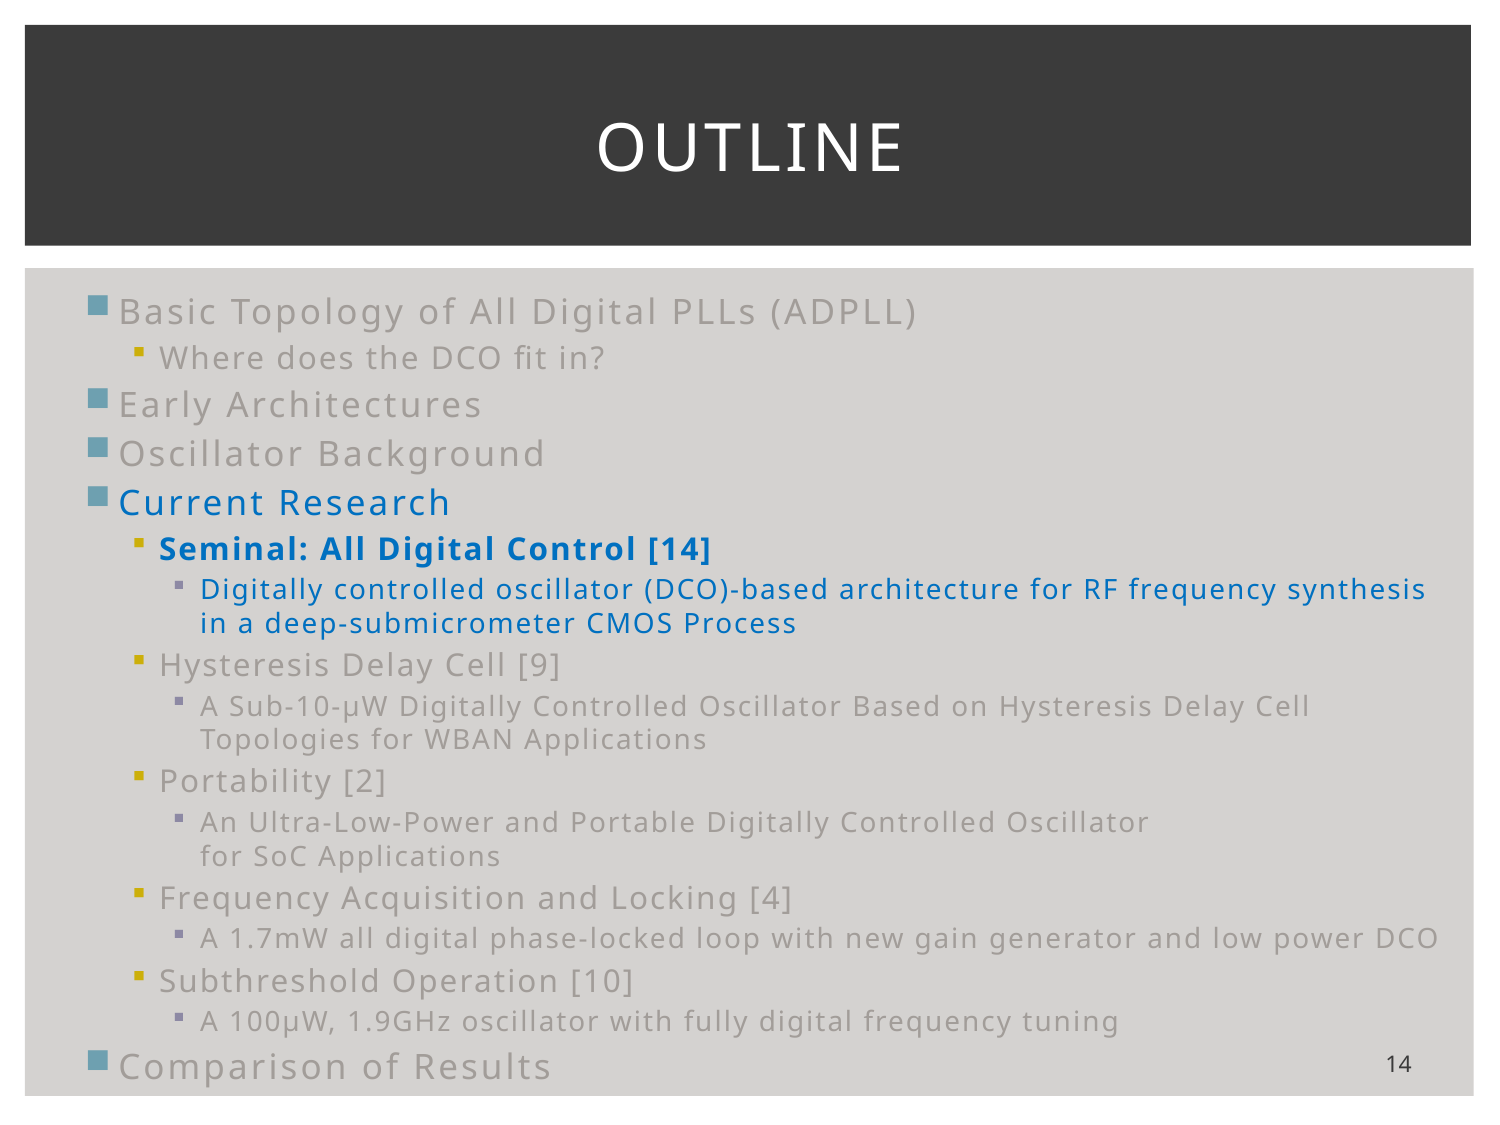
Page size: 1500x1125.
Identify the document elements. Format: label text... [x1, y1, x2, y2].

list Basic Topology of All Digital PLLs (ADPLL) Where does the DCO fit in? Early Architectures Oscillator Background Current Research Seminal: All Digital Control [14] Digitally controlled oscillator (DCO)-based architecture for RF frequency synthesis in a deep-submicrometer CMOS Process Hysteresis Delay Cell [9] A Sub-10-μW Digitally Controlled Oscillator Based on Hysteresis Delay Cell Topologies for WBAN Applications Portability [2] An Ultra-Low-Power and Portable Digitally Controlled Oscillator for SoC Applications Frequency Acquisition and Locking [4] A 1.7mW all digital phase-locked loop with new gain generator and low power DCO Subthreshold Operation [10] A 100μW, 1.9GHz oscillator with fully digital frequency tuning Comparison of Results [62, 281, 1475, 1100]
title Outline [62, 58, 1438, 232]
slide_number 14 [1349, 1041, 1448, 1089]
